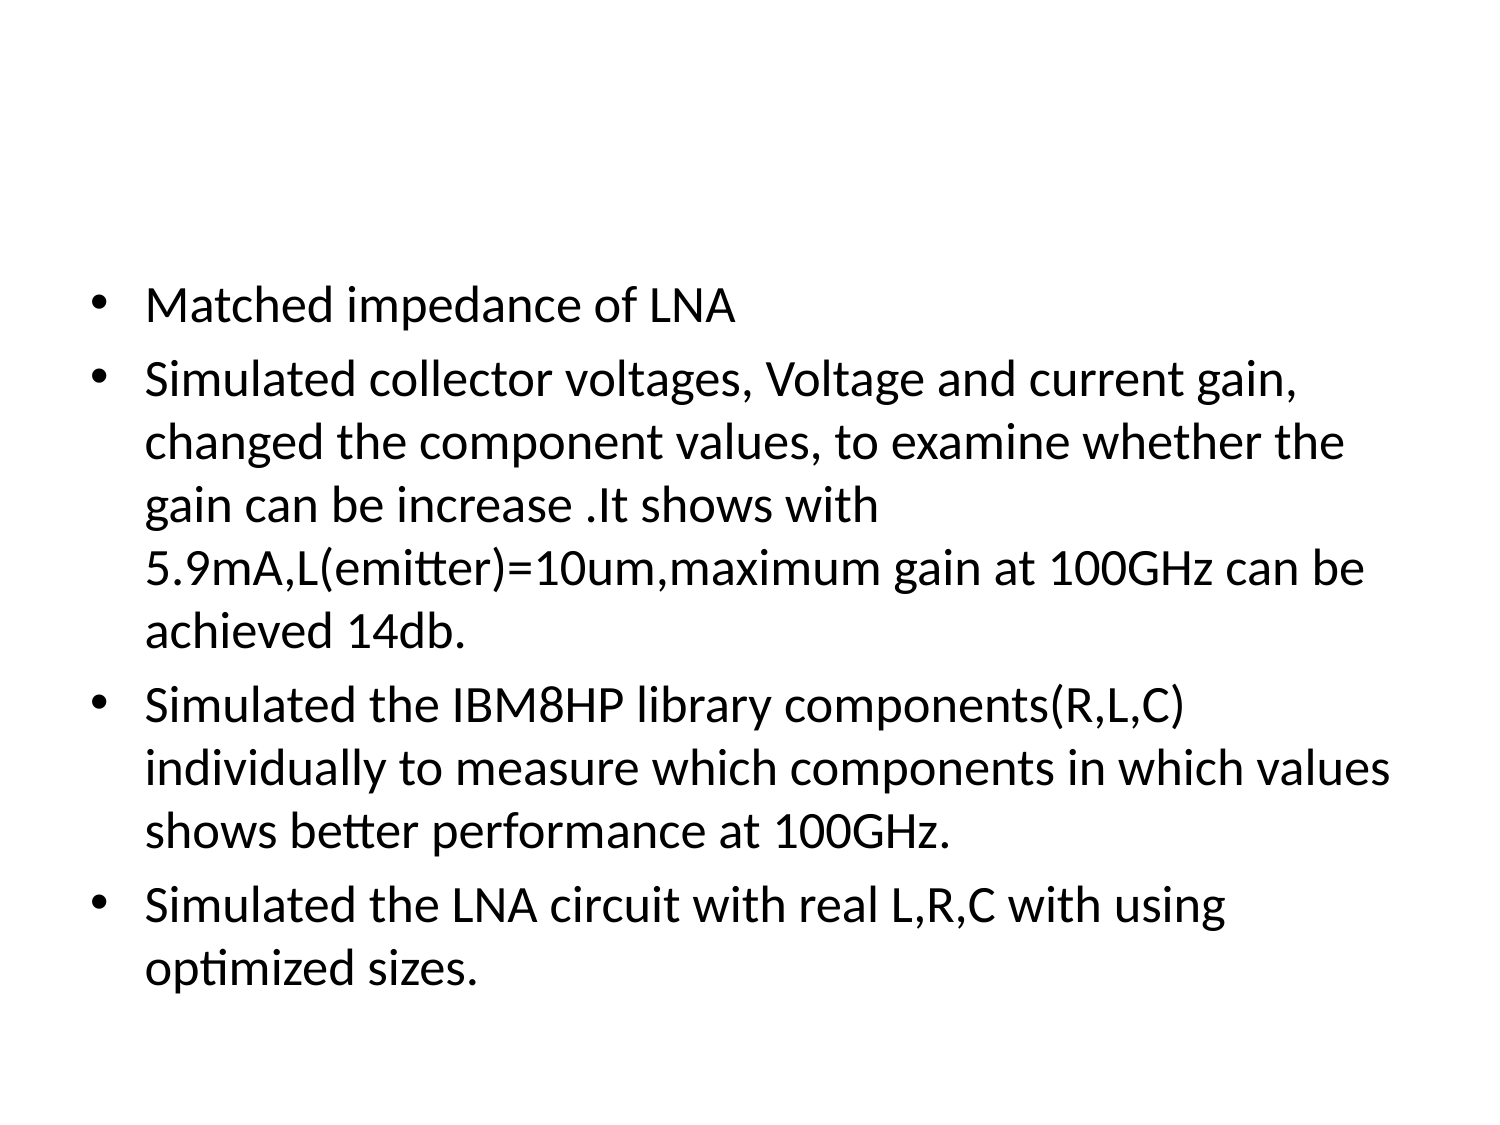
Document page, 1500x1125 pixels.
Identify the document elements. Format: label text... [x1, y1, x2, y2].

list Matched impedance of LNA Simulated collector voltages, Voltage and current gain, changed the component values, to examine whether the gain can be increase .It shows with 5.9mA,L(emitter)=10um,maximum gain at 100GHz can be achieved 14db. Simulated the IBM8HP library components(R,L,C) individually to measure which components in which values shows better performance at 100GHz. Simulated the LNA circuit with real L,R,C with using optimized sizes. [75, 262, 1425, 1005]
